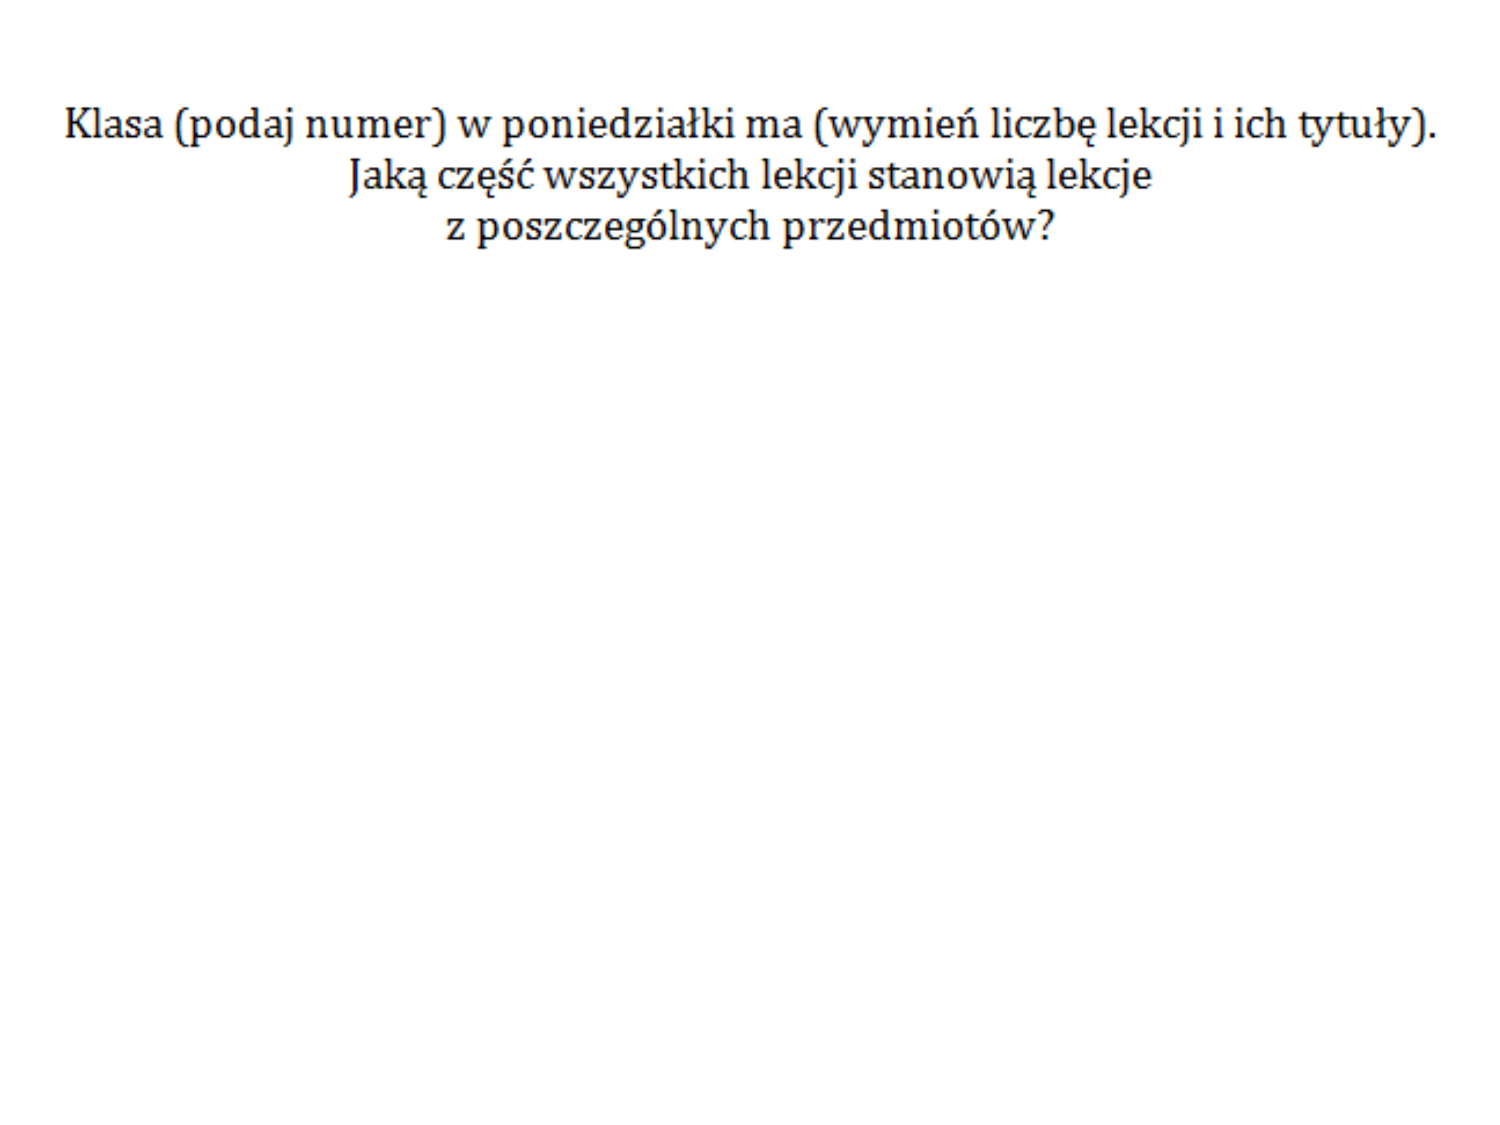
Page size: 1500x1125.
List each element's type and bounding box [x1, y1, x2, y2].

picture [41, 77, 1477, 269]
